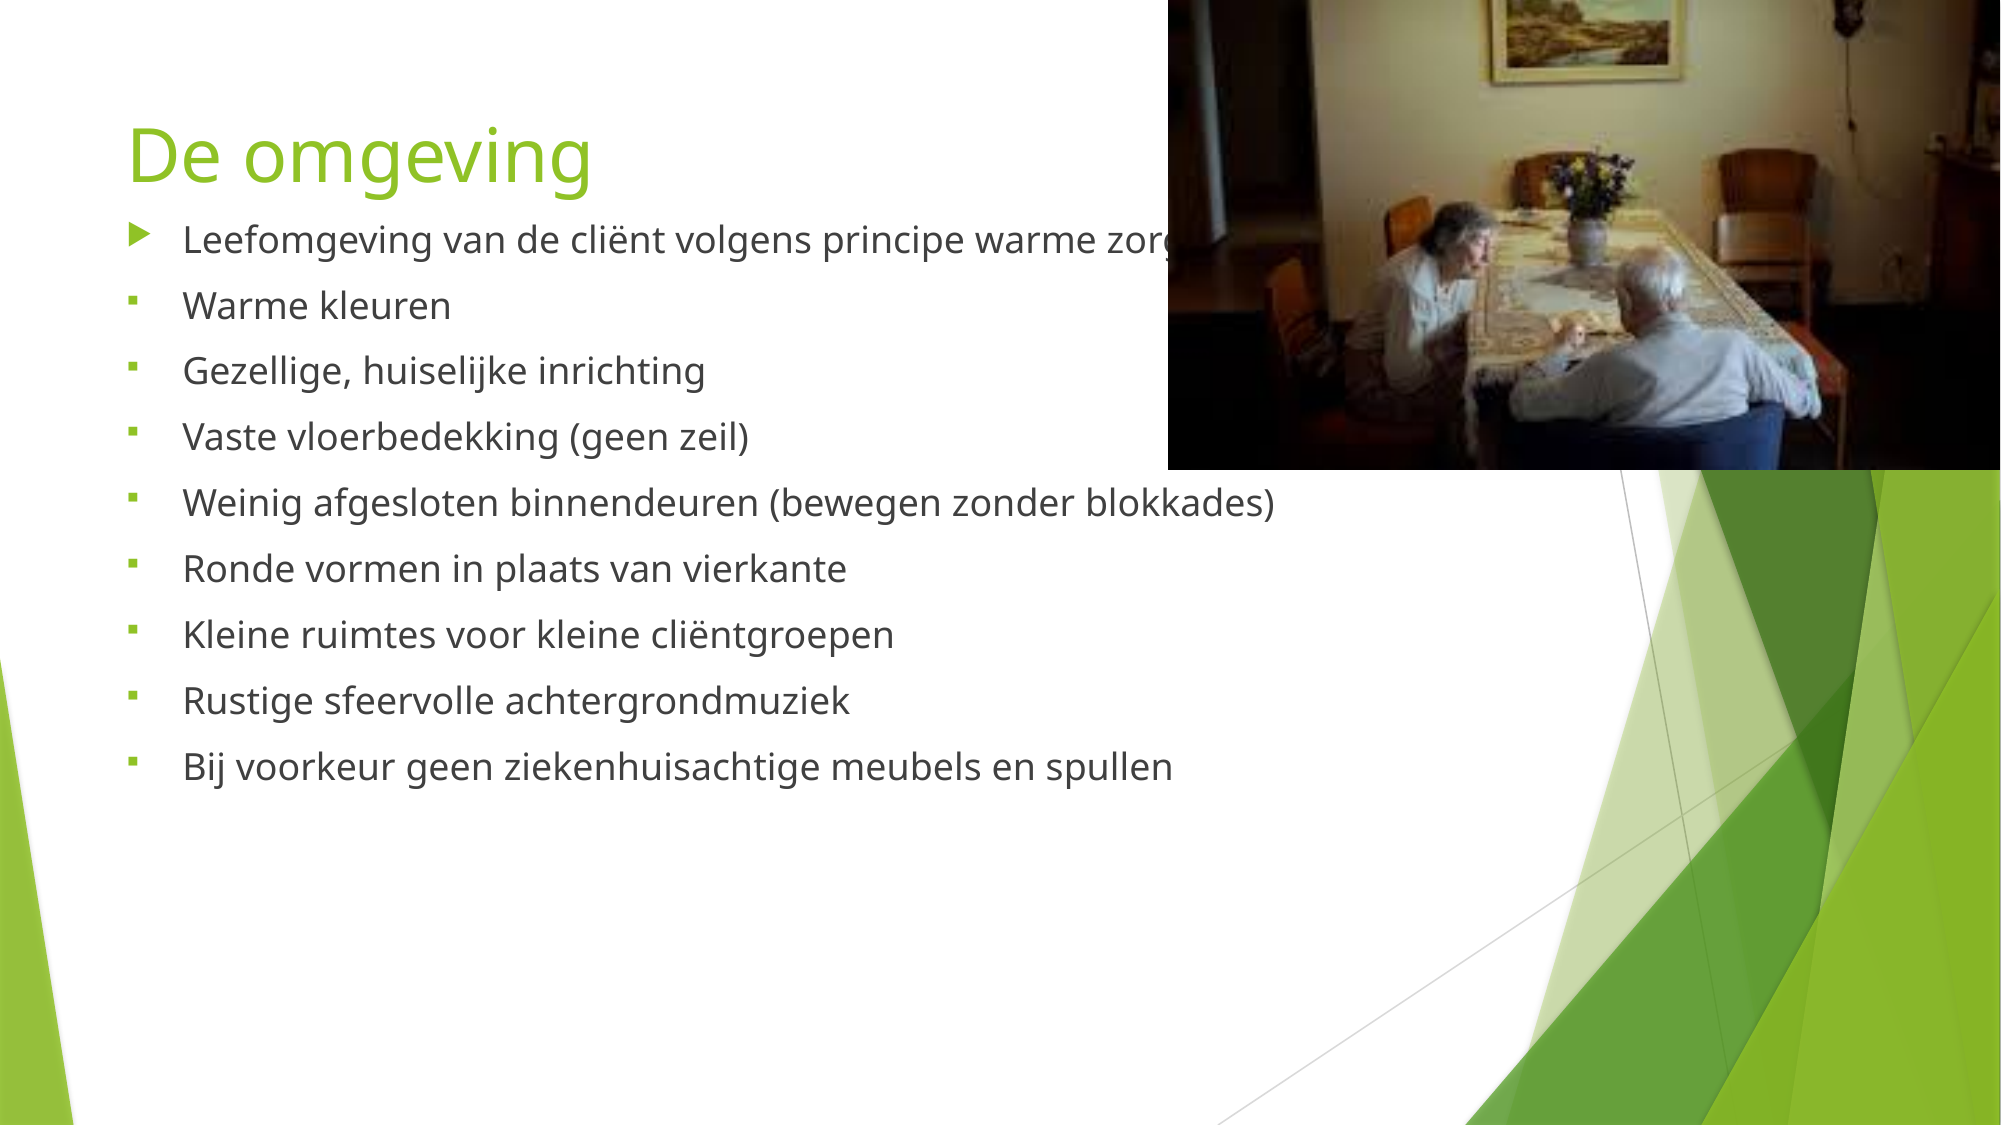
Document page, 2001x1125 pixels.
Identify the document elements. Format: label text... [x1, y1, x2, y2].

title De omgeving [111, 99, 1162, 208]
list Leefomgeving van de cliënt volgens principe warme zorg: Warme kleuren Gezellige, huiselijke inrichting Vaste vloerbedekking (geen zeil) Weinig afgesloten binnendeuren (bewegen zonder blokkades) Ronde vormen in plaats van vierkante Kleine ruimtes voor kleine cliëntgroepen Rustige sfeervolle achtergrondmuziek Bij voorkeur geen ziekenhuisachtige meubels en spullen [111, 208, 1522, 845]
picture [1167, 0, 2000, 470]
